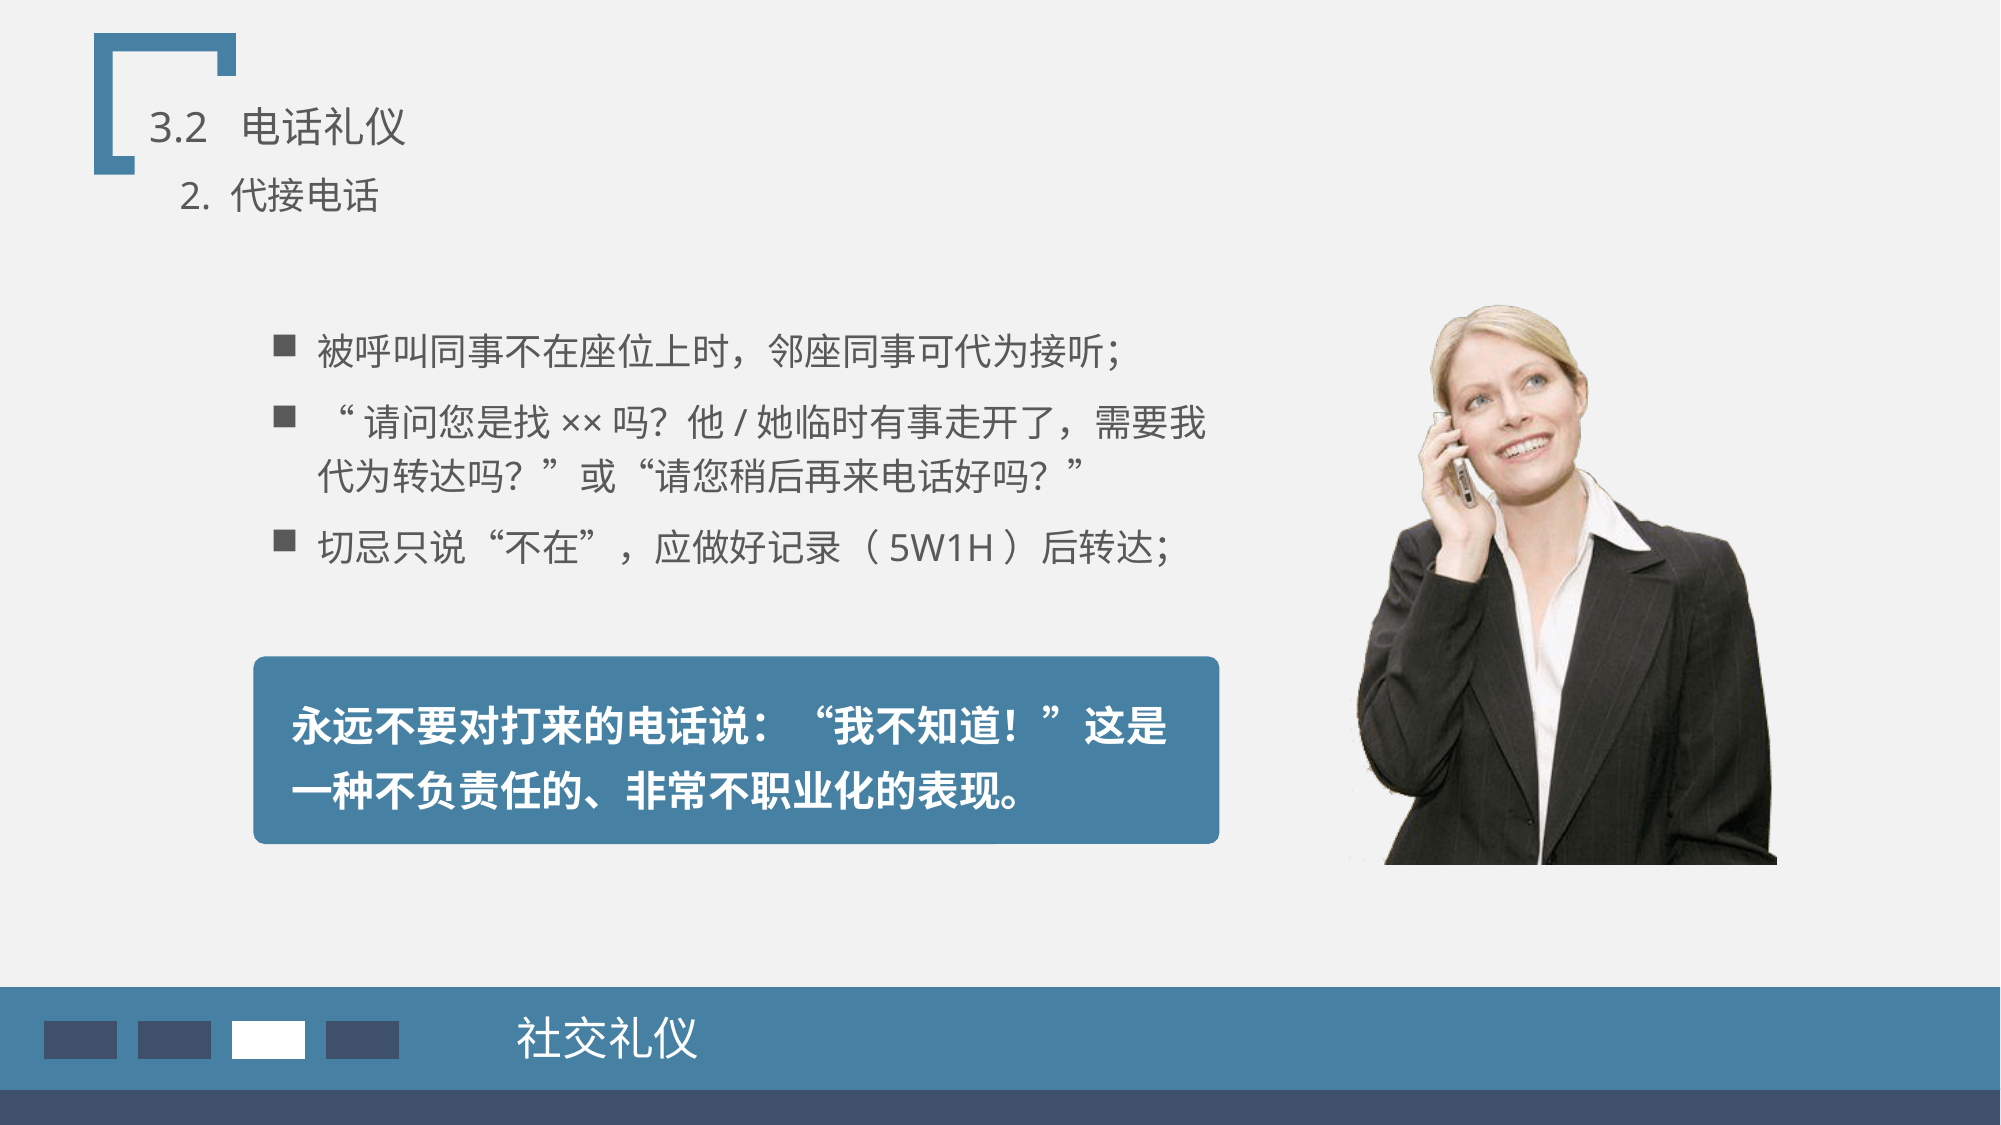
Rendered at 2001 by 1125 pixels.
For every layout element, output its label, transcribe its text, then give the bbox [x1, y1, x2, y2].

text_box 3.2 电话礼仪 [134, 93, 725, 159]
text_box [254, 657, 1219, 843]
text_box 永远不要对打来的电话说：“我不知道！”这是一种不负责任的、非常不职业化的表现。 [276, 676, 1195, 822]
text_box 被呼叫同事不在座位上时，邻座同事可代为接听； “请问您是找××吗？他/她临时有事走开了，需要我代为转达吗？”或“请您稍后再来电话好吗？” 切忌只说“不在”，应做好记录（5W1H）后转达； [255, 312, 1240, 576]
text_box 2. 代接电话 [164, 164, 848, 225]
picture [1349, 293, 1777, 865]
